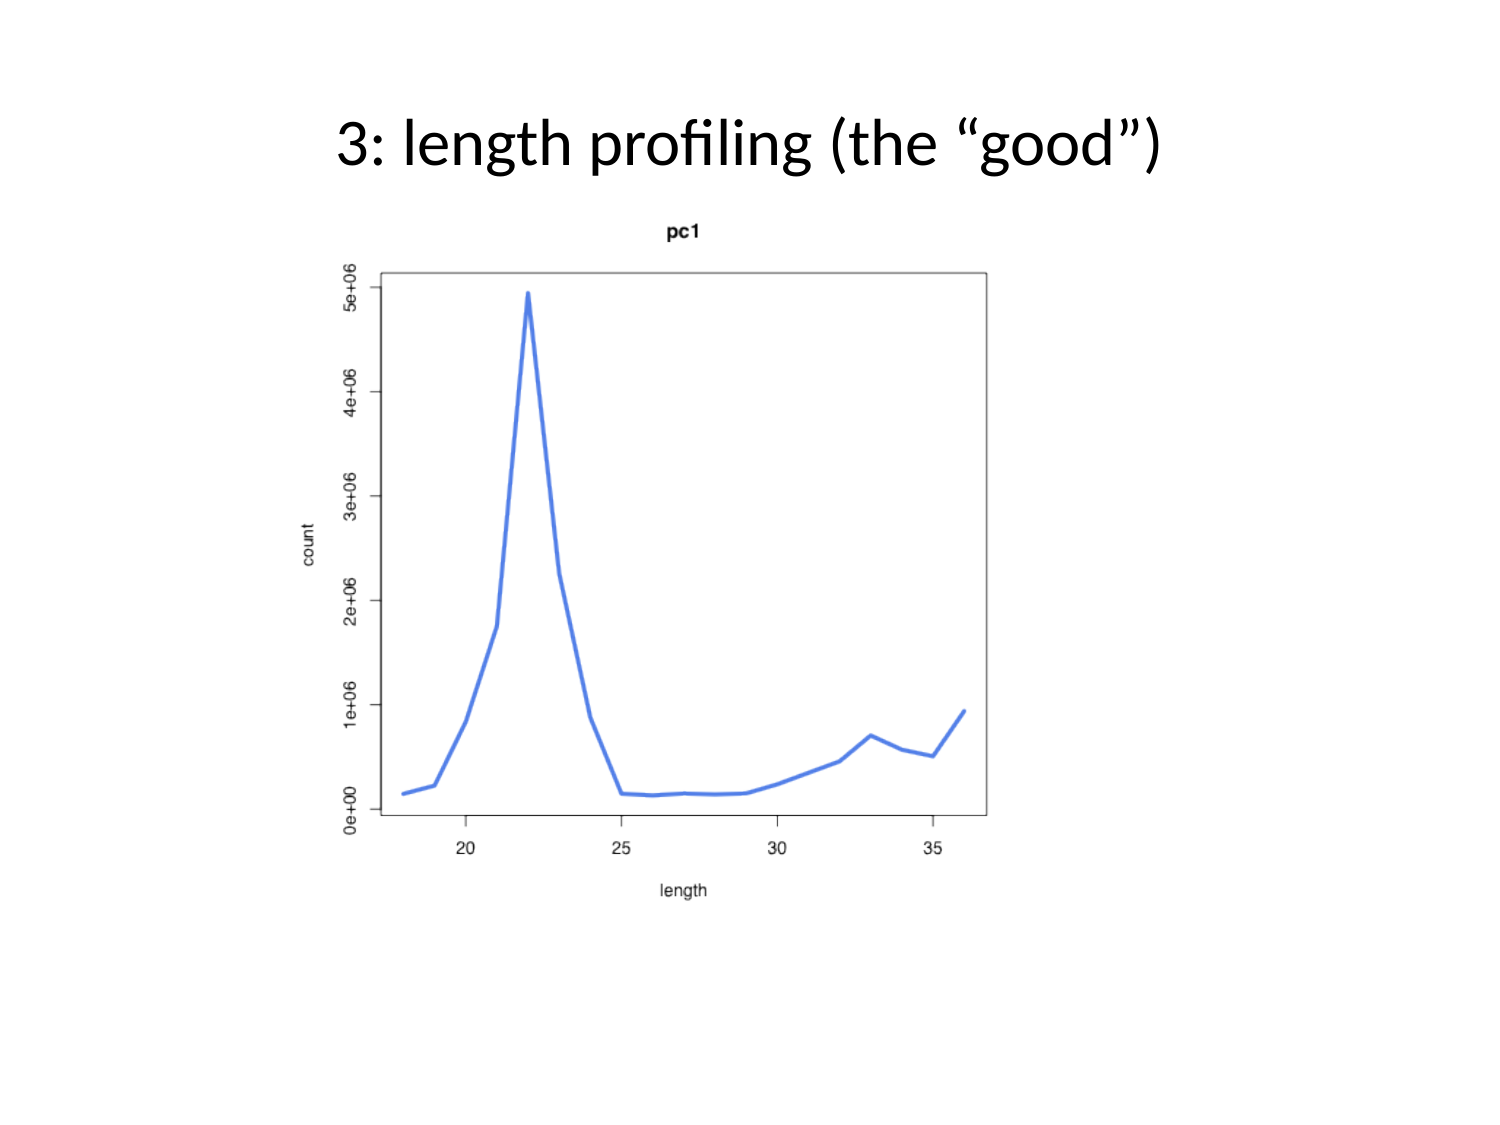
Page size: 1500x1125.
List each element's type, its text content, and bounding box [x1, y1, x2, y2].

picture [294, 187, 1031, 923]
title 3: length profiling (the “good”) [75, 45, 1425, 233]
